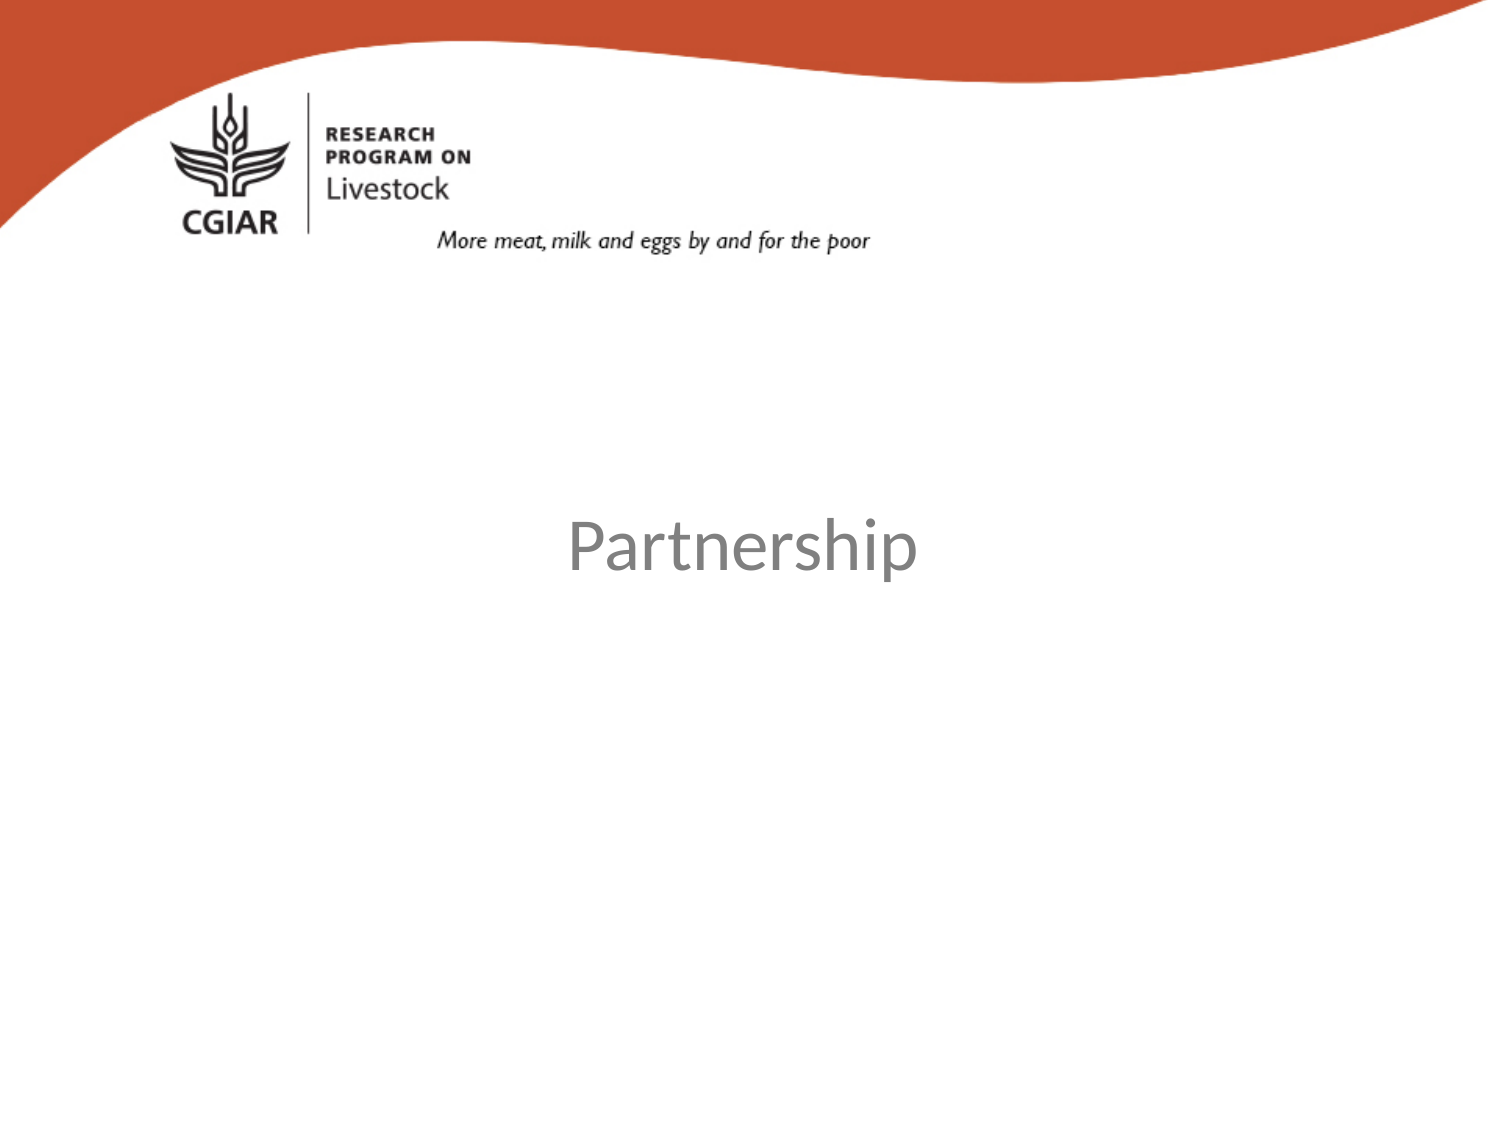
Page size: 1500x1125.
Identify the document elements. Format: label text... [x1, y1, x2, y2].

list Partnership [225, 487, 1263, 888]
picture [0, 0, 1500, 272]
